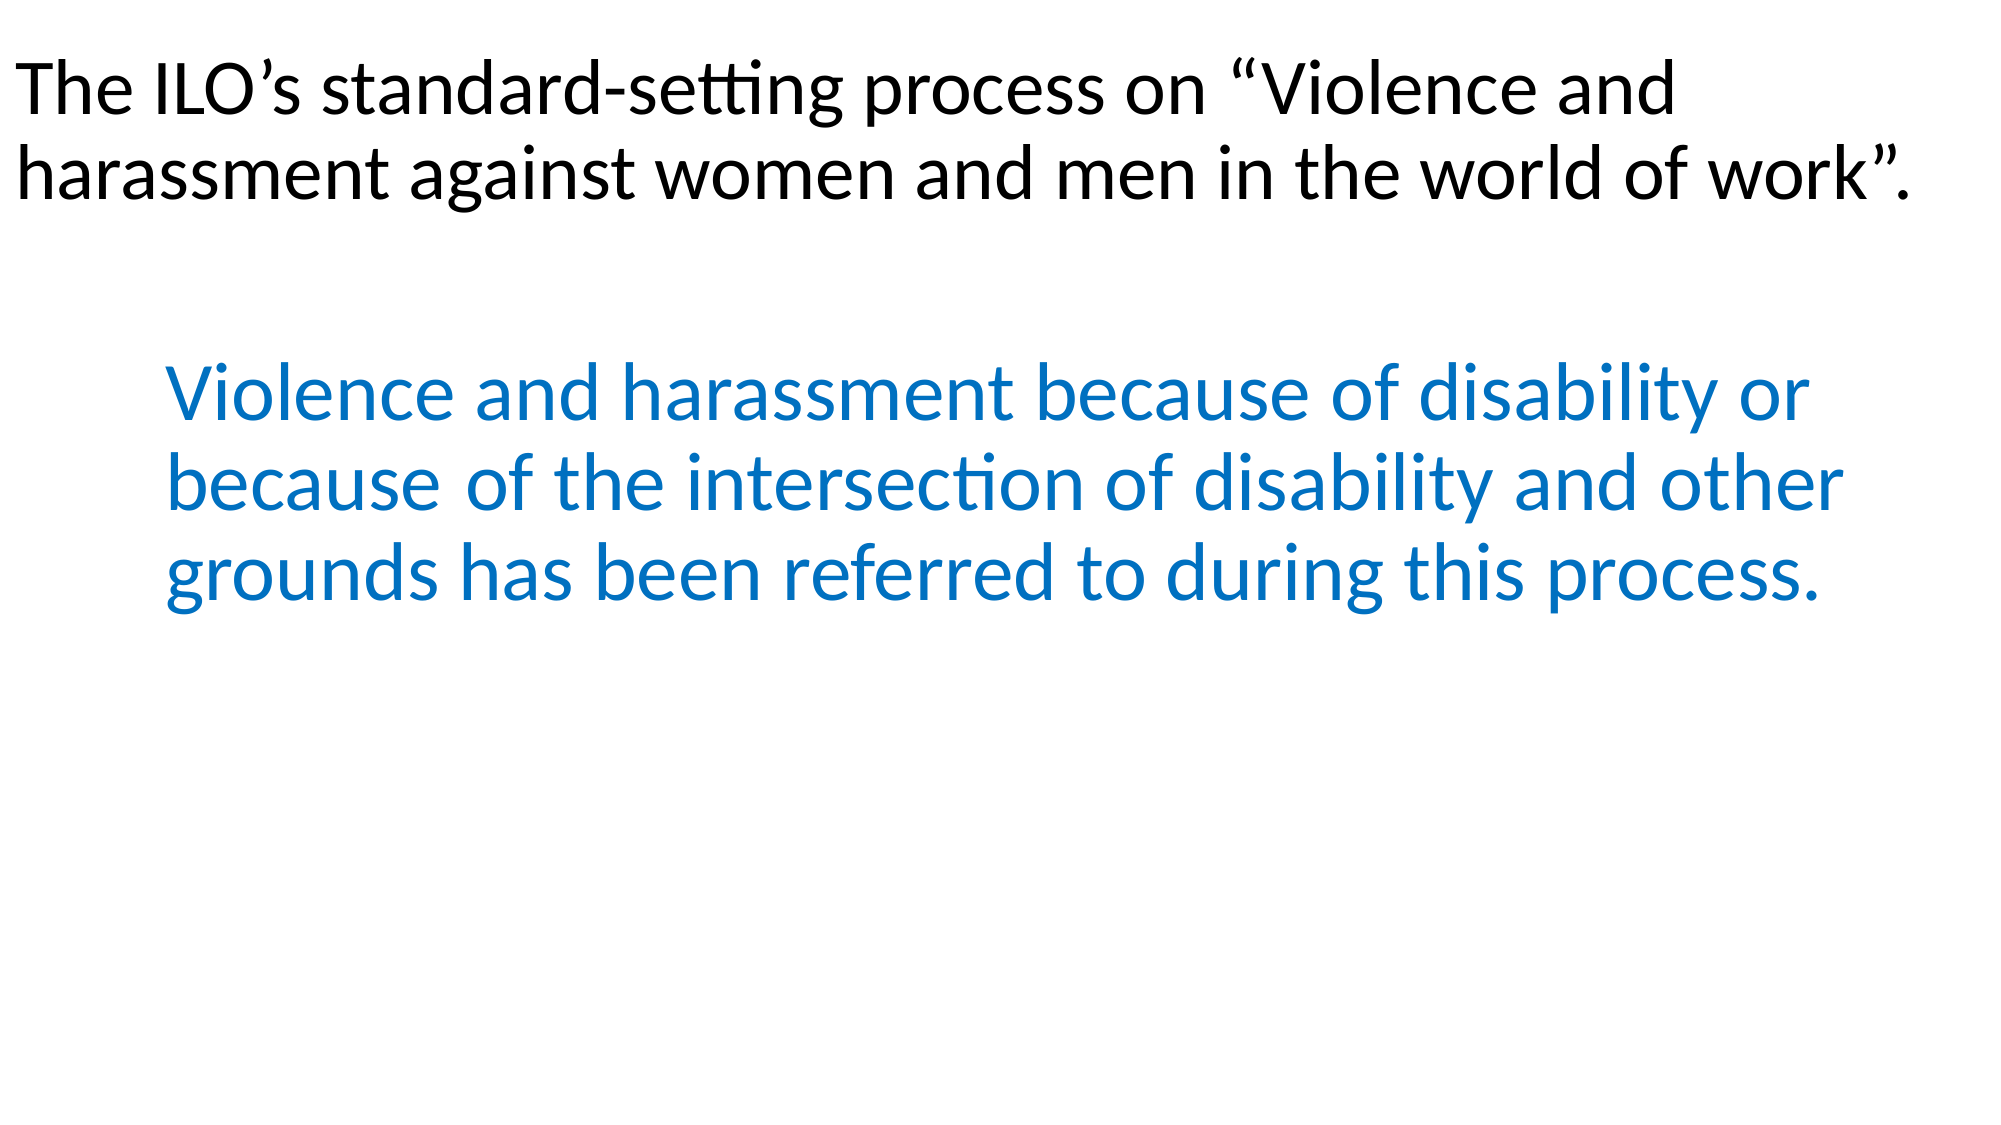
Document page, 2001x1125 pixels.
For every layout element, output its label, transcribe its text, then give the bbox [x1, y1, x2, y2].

list The ILO’s standard-setting process on “Violence and harassment against women and men in the world of work”. Violence and harassment because of disability or because of the intersection of disability and other grounds has been referred to during this process. [0, 38, 1971, 1084]
